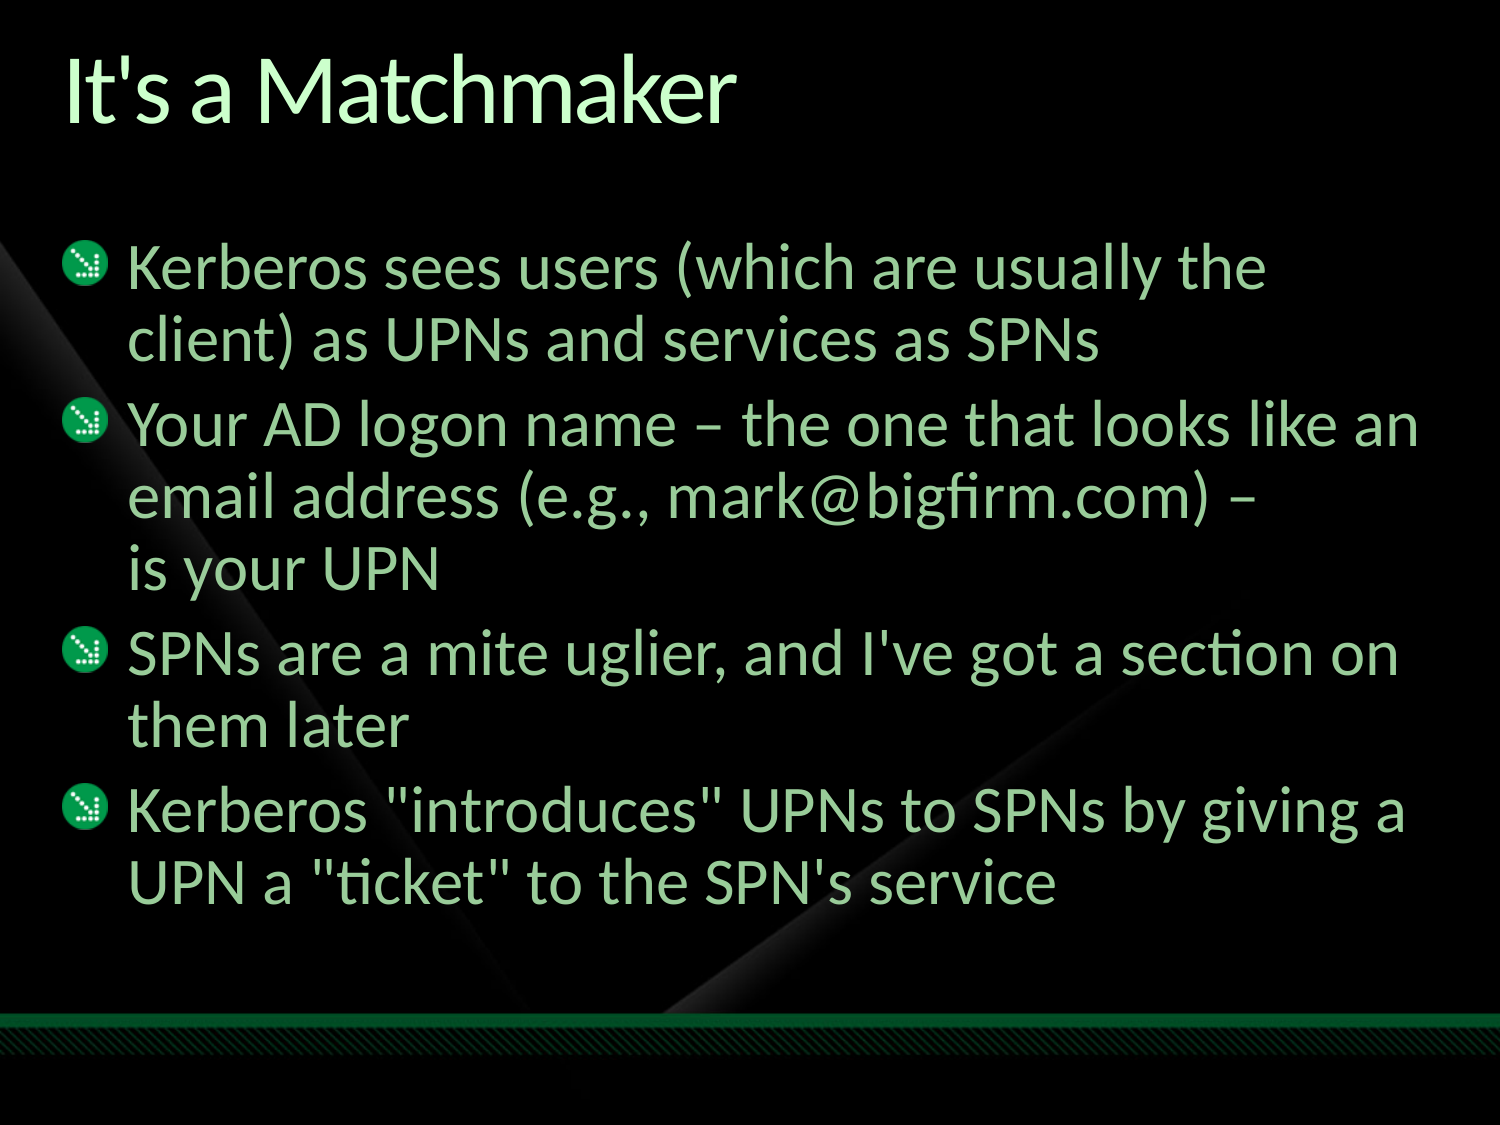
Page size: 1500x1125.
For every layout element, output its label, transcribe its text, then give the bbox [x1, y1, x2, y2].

list Kerberos sees users (which are usually the client) as UPNs and services as SPNs Your AD logon name – the one that looks like an email address (e.g., mark@bigfirm.com) – is your UPN SPNs are a mite uglier, and I've got a section on them later Kerberos "introduces" UPNs to SPNs by giving a UPN a "ticket" to the SPN's service [62, 231, 1438, 595]
title It's a Matchmaker [62, 37, 1438, 147]
picture [0, 0, 1500, 1125]
